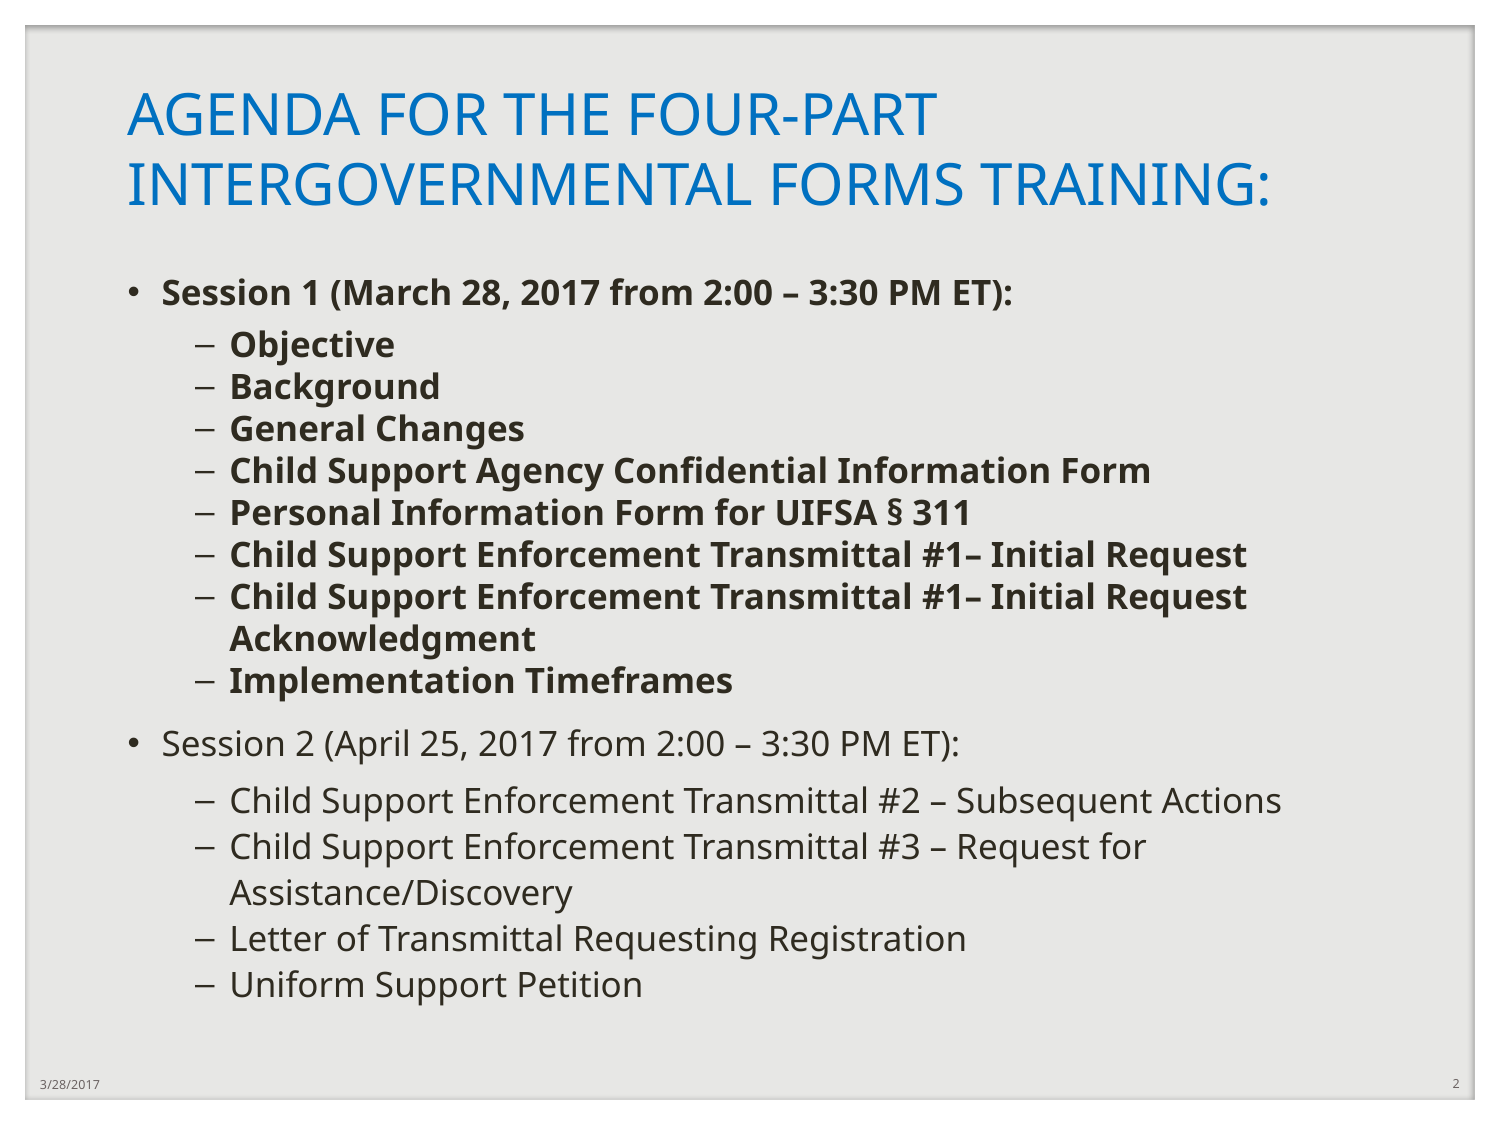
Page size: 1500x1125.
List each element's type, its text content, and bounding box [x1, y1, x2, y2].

title Agenda for the Four-Part Intergovernmental forms Training: [112, 68, 1350, 225]
list Session 1 (March 28, 2017 from 2:00 – 3:30 PM ET): Objective Background General Changes Child Support Agency Confidential Information Form Personal Information Form for UIFSA § 311 Child Support Enforcement Transmittal #1– Initial Request Child Support Enforcement Transmittal #1– Initial Request Acknowledgment Implementation Timeframes Session 2 (April 25, 2017 from 2:00 – 3:30 PM ET): Child Support Enforcement Transmittal #2 – Subsequent Actions Child Support Enforcement Transmittal #3 – Request for Assistance/Discovery Letter of Transmittal Requesting Registration Uniform Support Petition [112, 262, 1350, 1013]
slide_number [24, 1069, 375, 1100]
slide_number 2 [1125, 1069, 1475, 1100]
